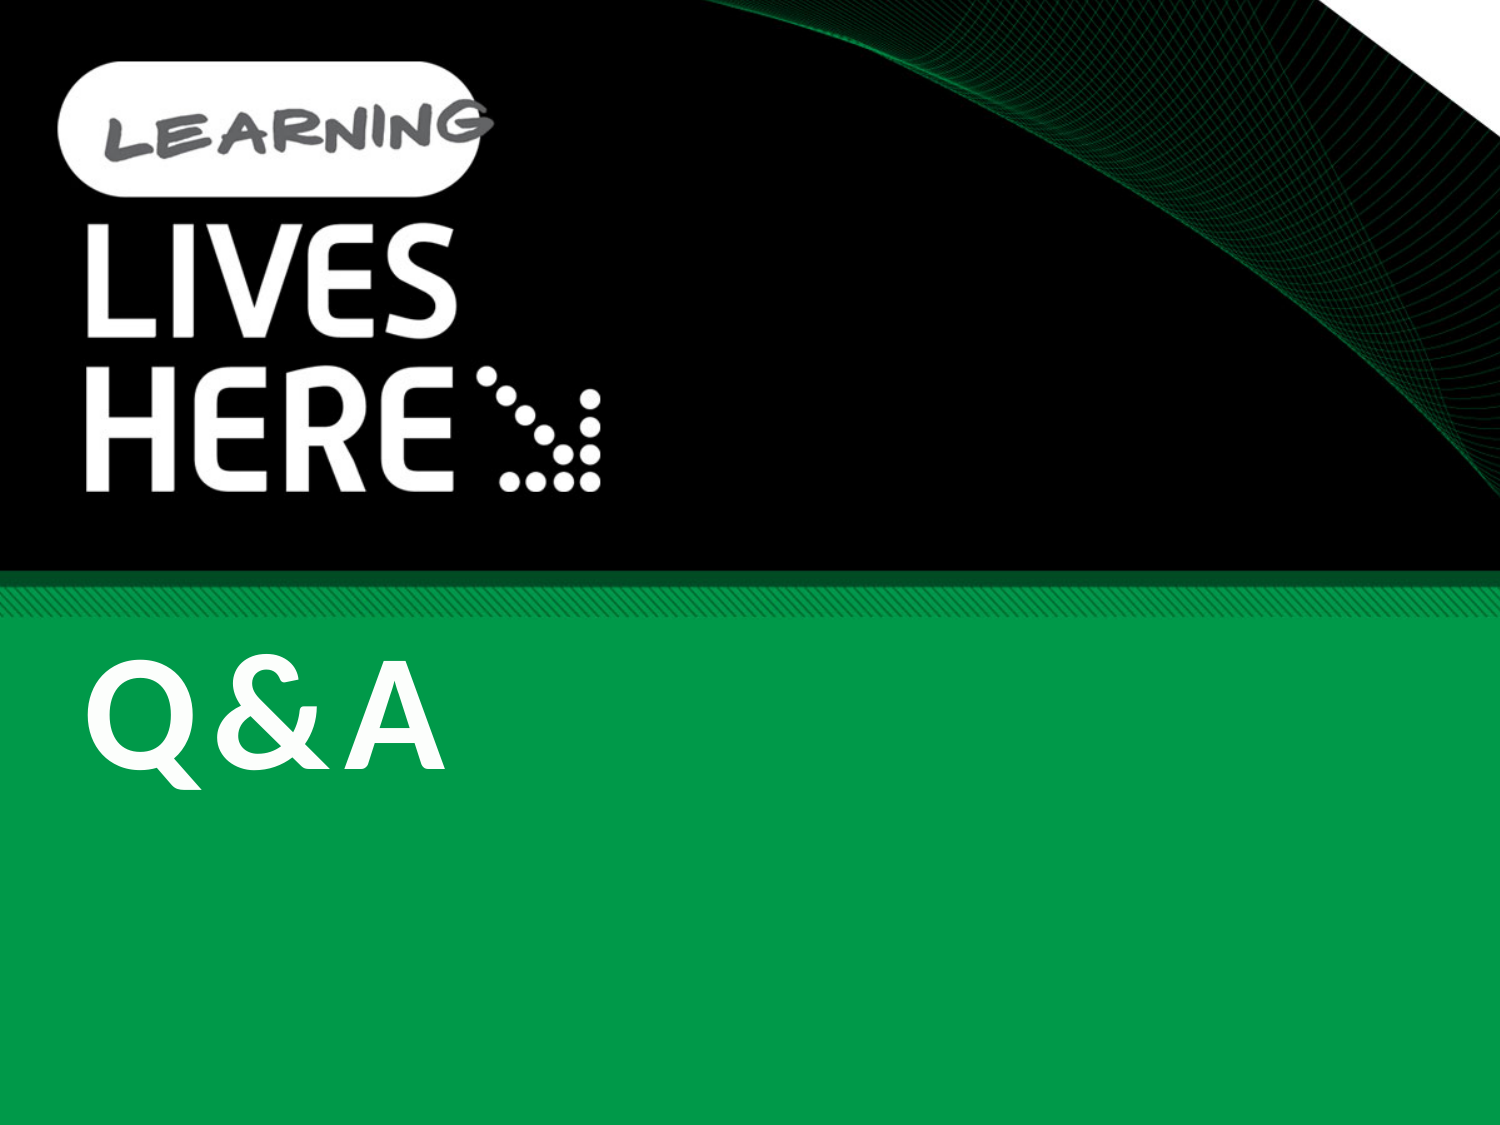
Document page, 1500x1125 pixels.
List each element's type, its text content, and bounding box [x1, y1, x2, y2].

list Q & A [83, 625, 1344, 800]
picture [0, 0, 1500, 1125]
